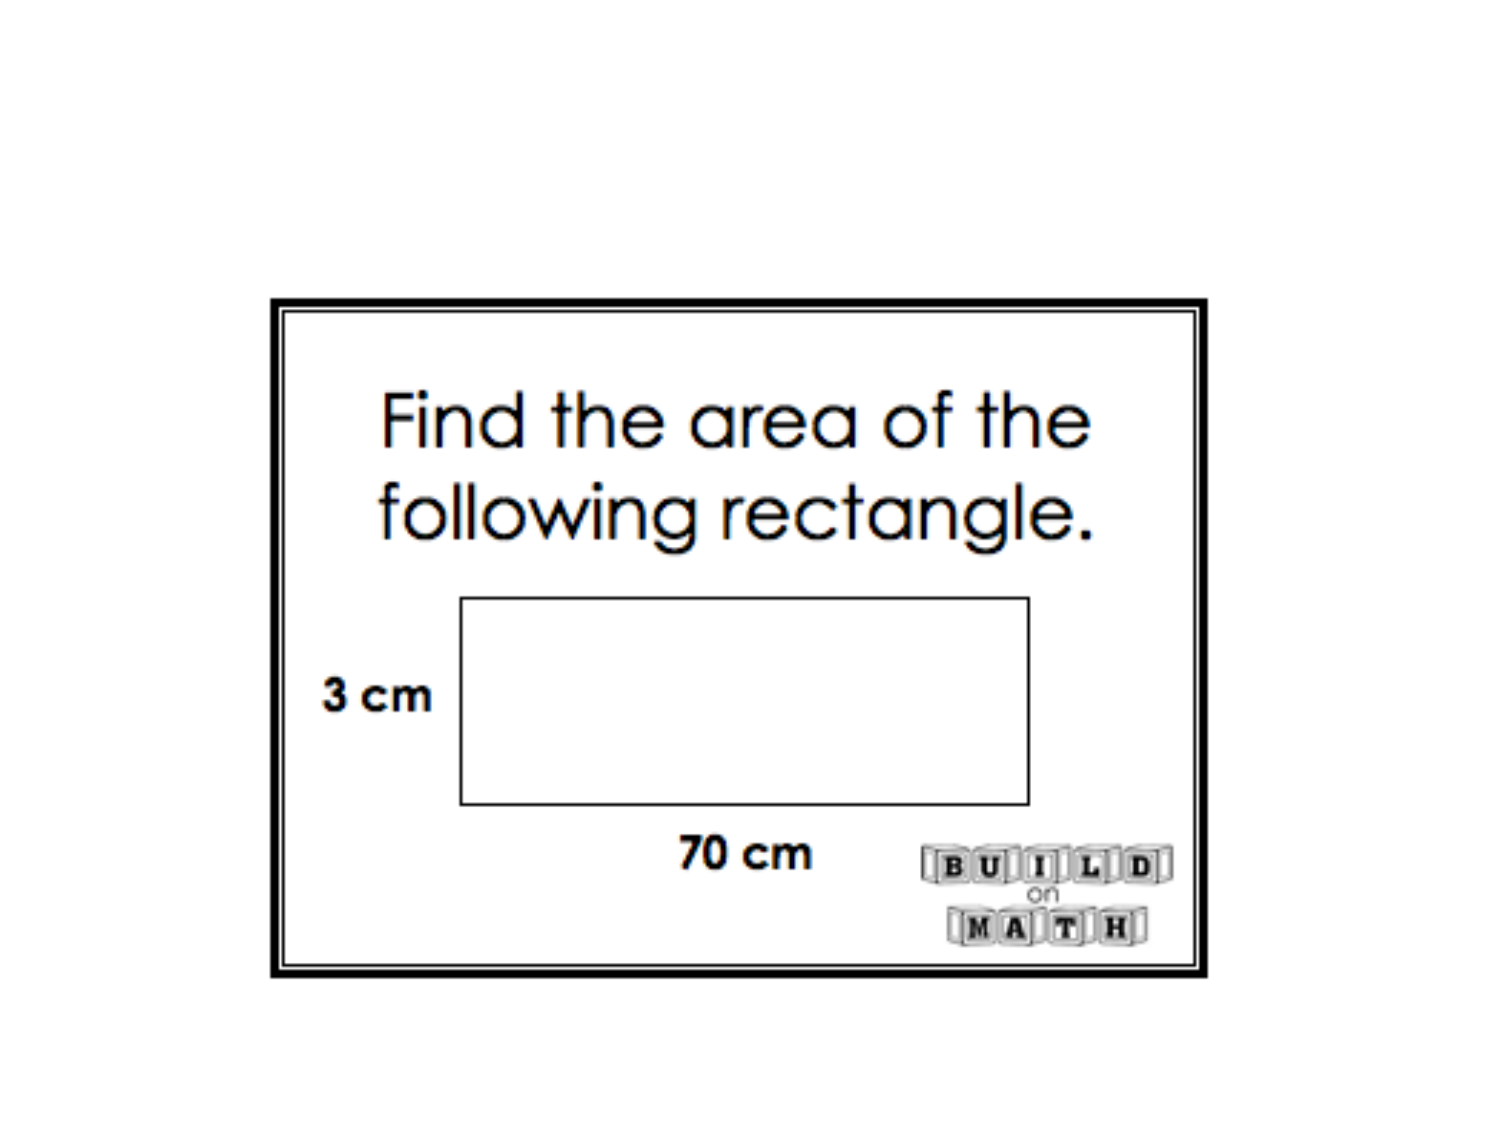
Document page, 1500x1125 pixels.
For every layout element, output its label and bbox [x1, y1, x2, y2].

list [74, 262, 1426, 1006]
